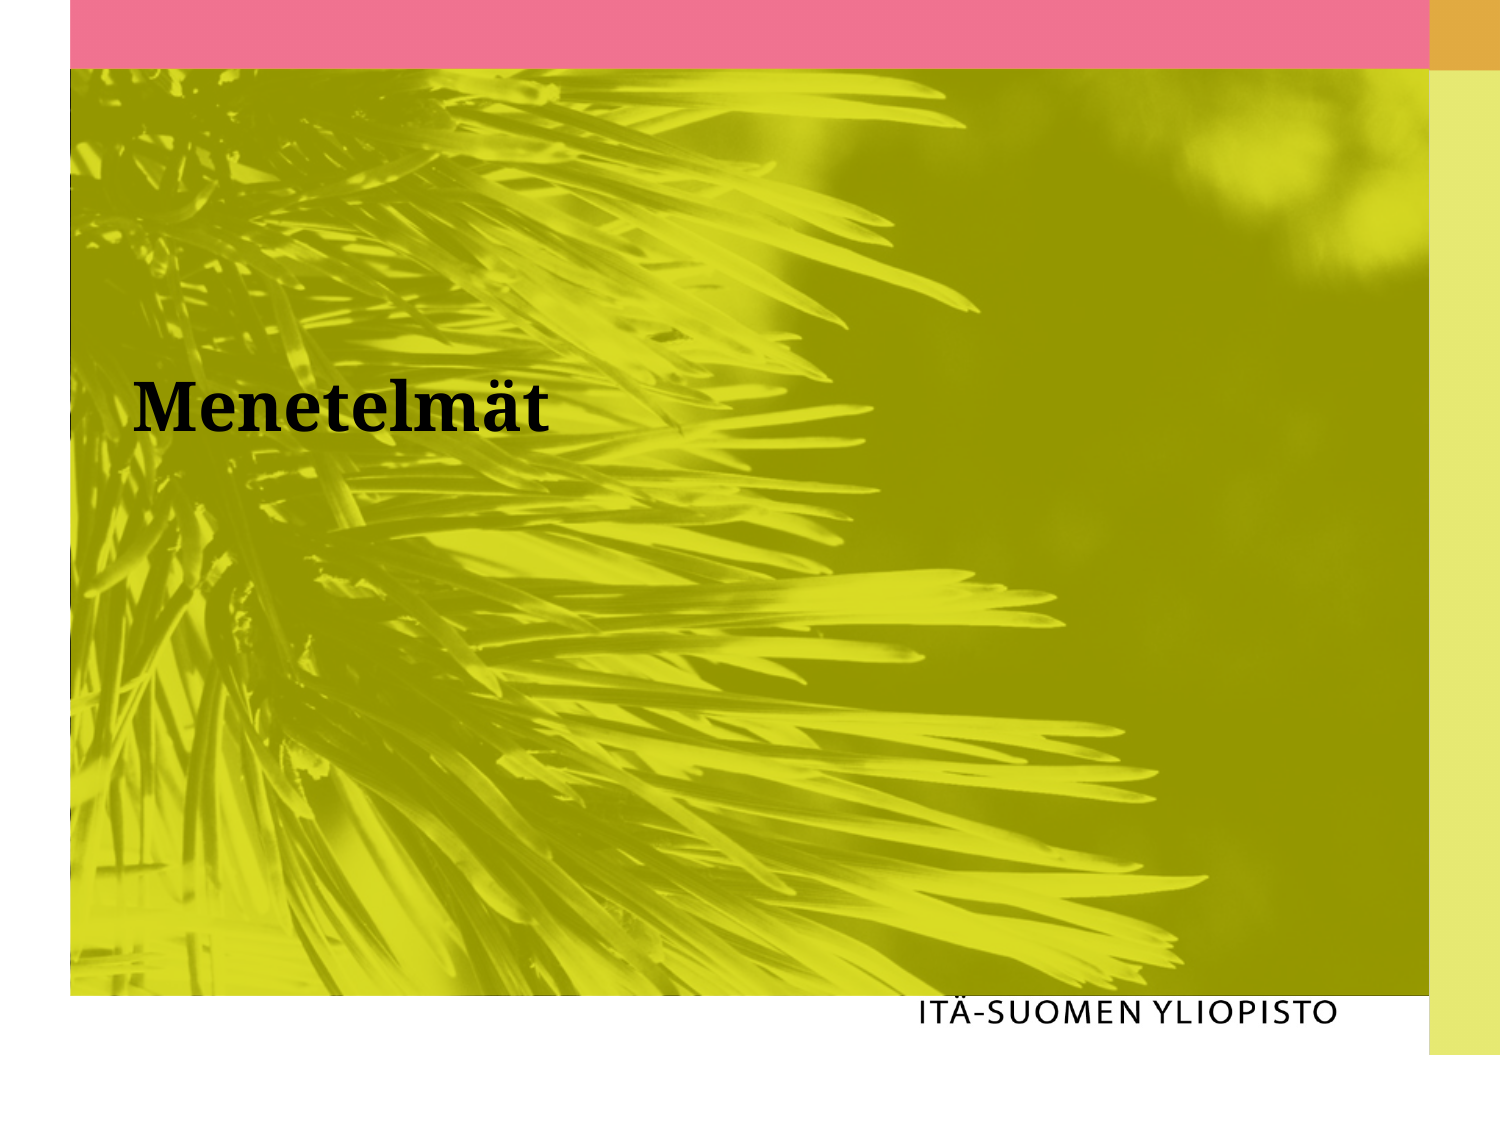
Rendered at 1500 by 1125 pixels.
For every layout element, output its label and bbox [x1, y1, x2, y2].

picture [70, 0, 1500, 1055]
